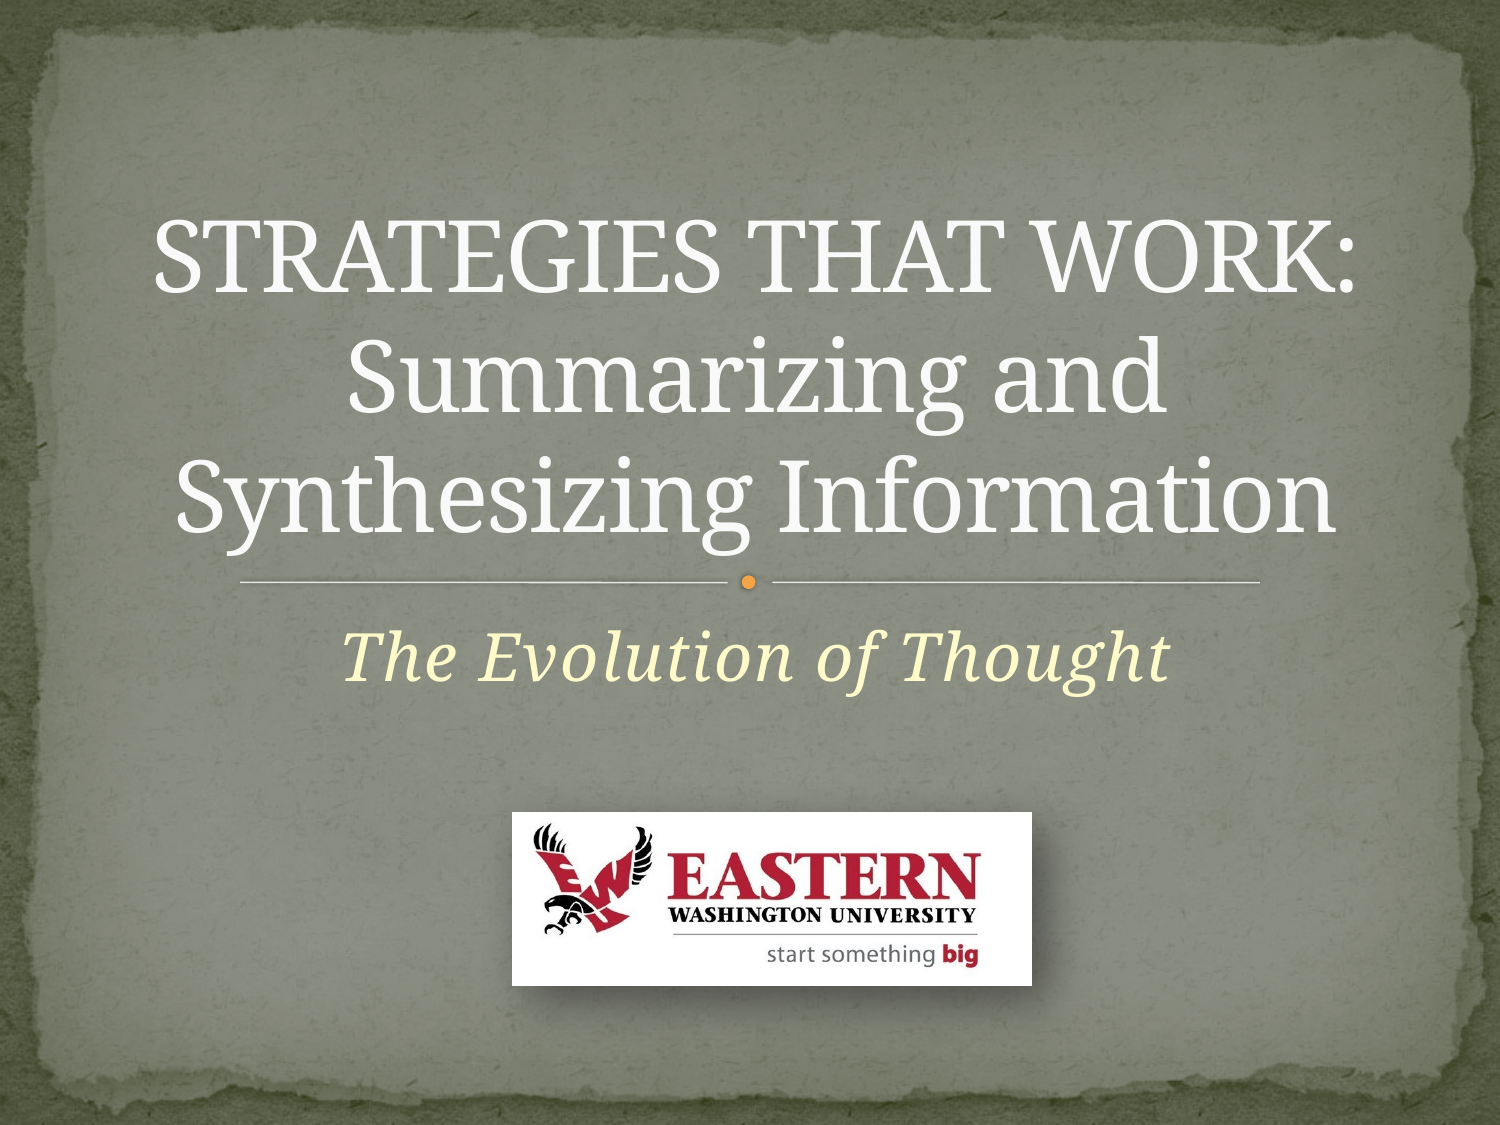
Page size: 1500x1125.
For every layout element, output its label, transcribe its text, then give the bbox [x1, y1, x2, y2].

title Strategies That Work: Summarizing and Synthesizing Information [74, 235, 1438, 561]
picture [512, 812, 1032, 986]
subtitle The Evolution of Thought [75, 606, 1438, 795]
